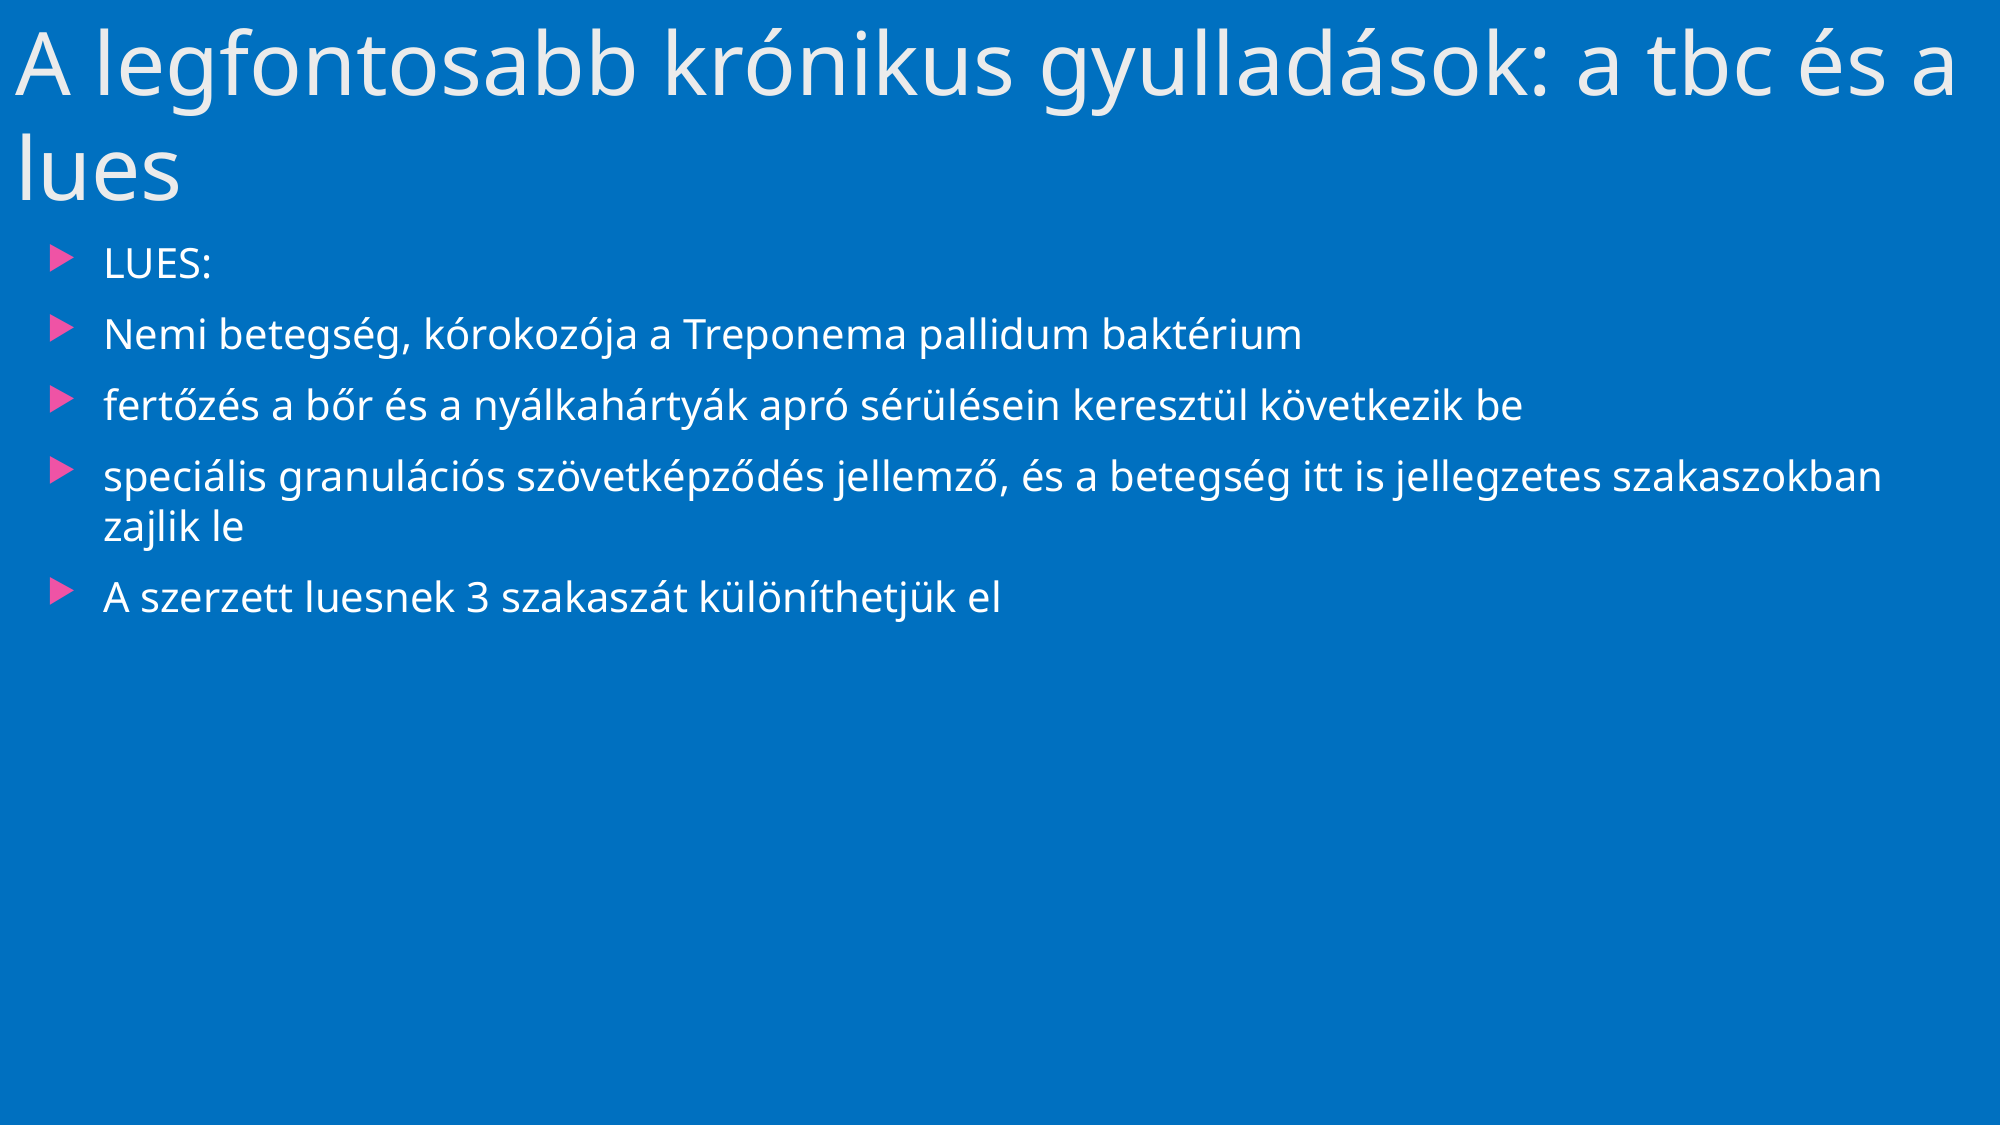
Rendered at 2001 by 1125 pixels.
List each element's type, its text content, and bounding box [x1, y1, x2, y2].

list LUES: Nemi betegség, kórokozója a Treponema pallidum baktérium fertőzés a bőr és a nyálkahártyák apró sérülésein keresztül következik be speciális granulációs szövetképződés jellemző, és a betegség itt is jellegzetes szakaszokban zajlik le A szerzett luesnek 3 szakaszát különíthetjük el [31, 229, 1978, 1087]
title A legfontosabb krónikus gyulladások: a tbc és a lues [0, 0, 1978, 230]
